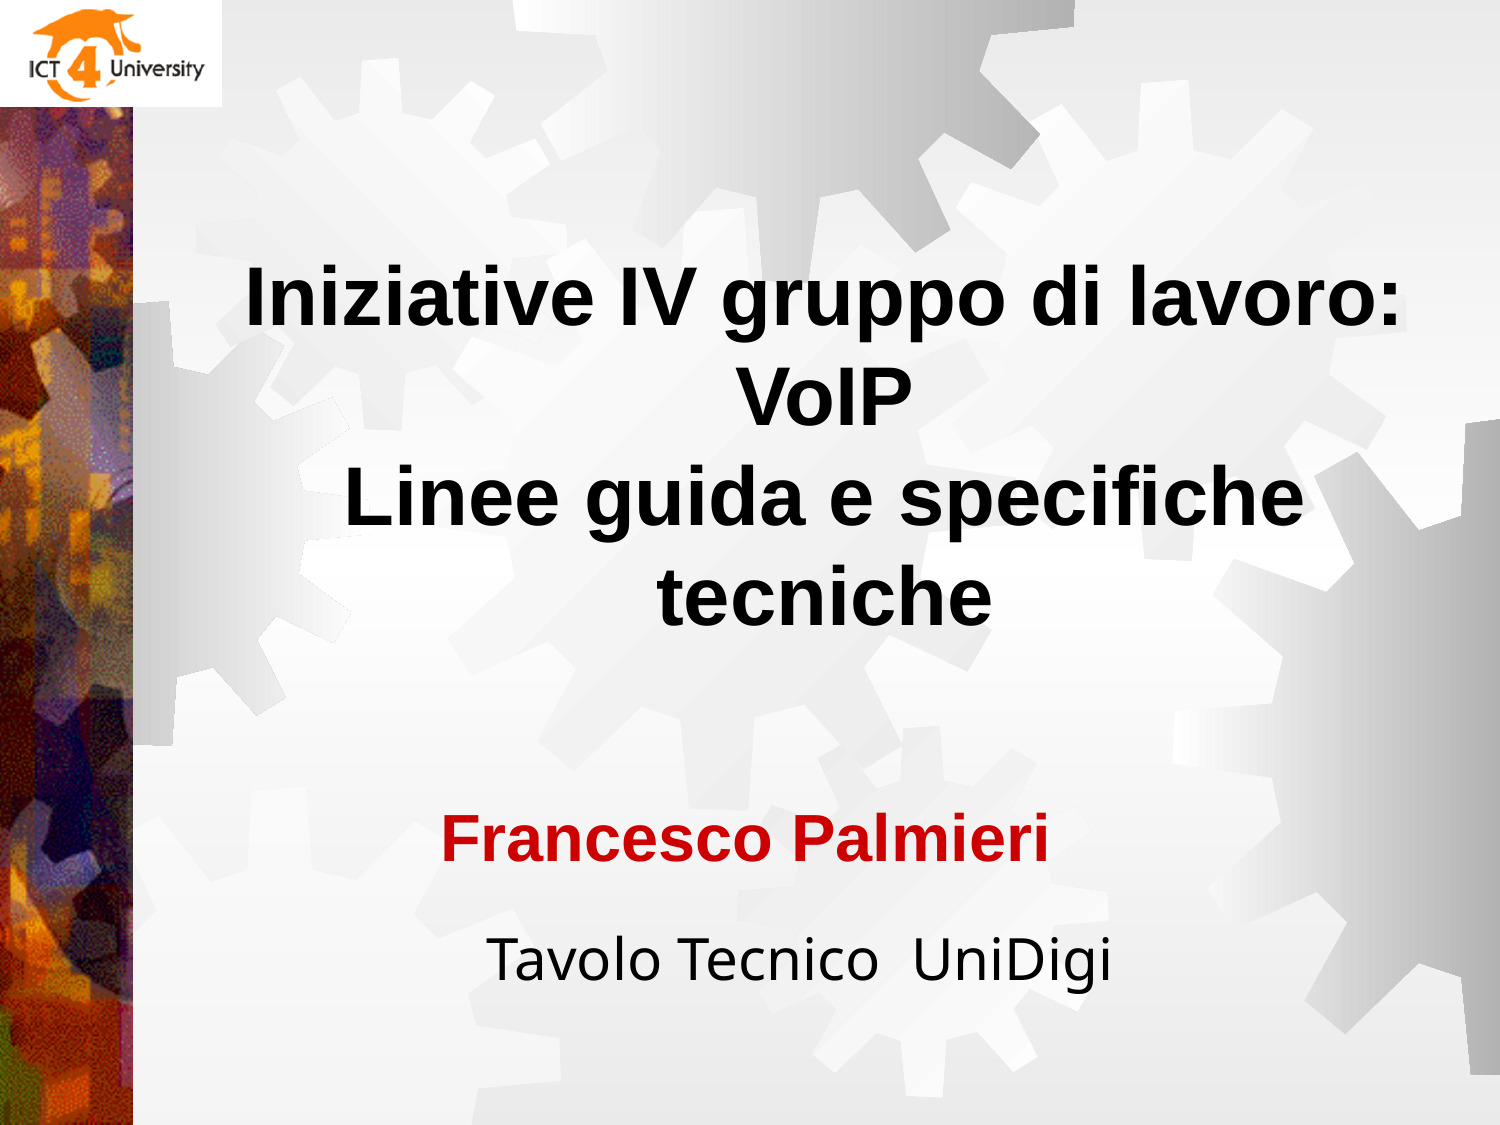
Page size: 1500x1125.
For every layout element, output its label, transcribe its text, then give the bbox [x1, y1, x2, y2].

title Iniziative IV gruppo di lavoro: VoIP Linee guida e specifiche tecniche [187, 462, 1463, 651]
subtitle Francesco Palmieri Tavolo Tecnico UniDigi [274, 787, 1326, 1076]
picture [0, 0, 222, 1125]
